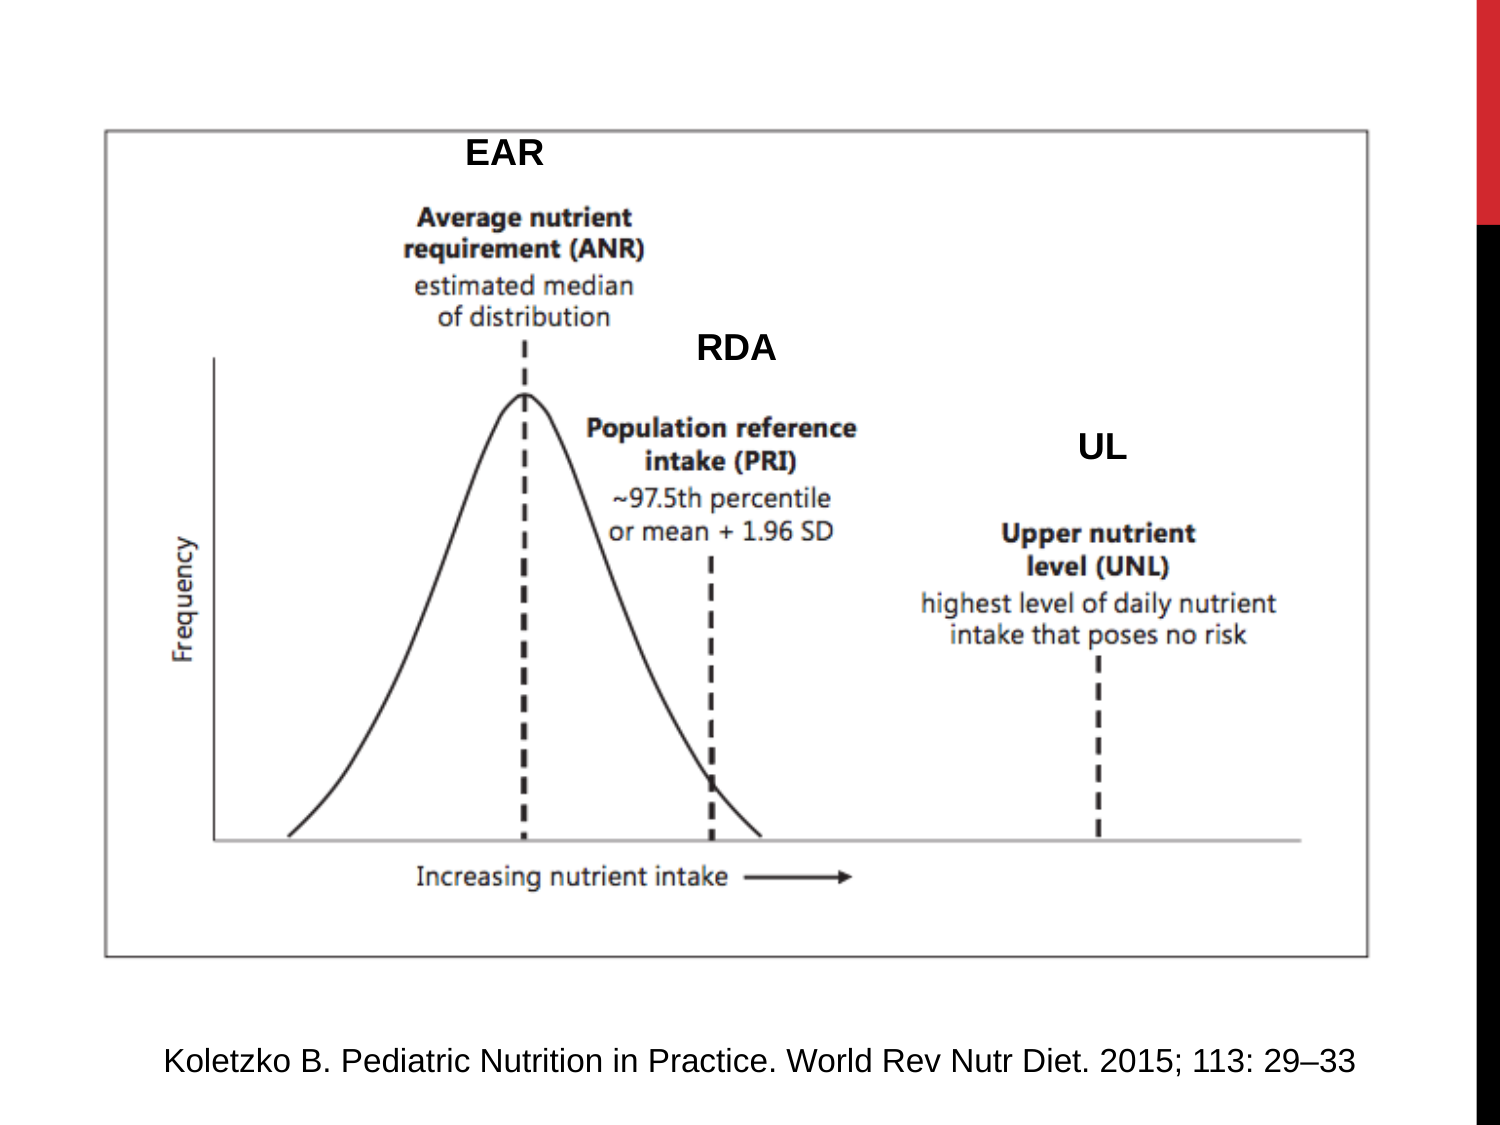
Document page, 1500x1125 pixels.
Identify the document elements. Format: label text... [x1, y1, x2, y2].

text_box Koletzko B. Pediatric Nutrition in Practice. World Rev Nutr Diet. 2015; 113: 29–33 [148, 1031, 1383, 1125]
picture [83, 116, 1387, 968]
